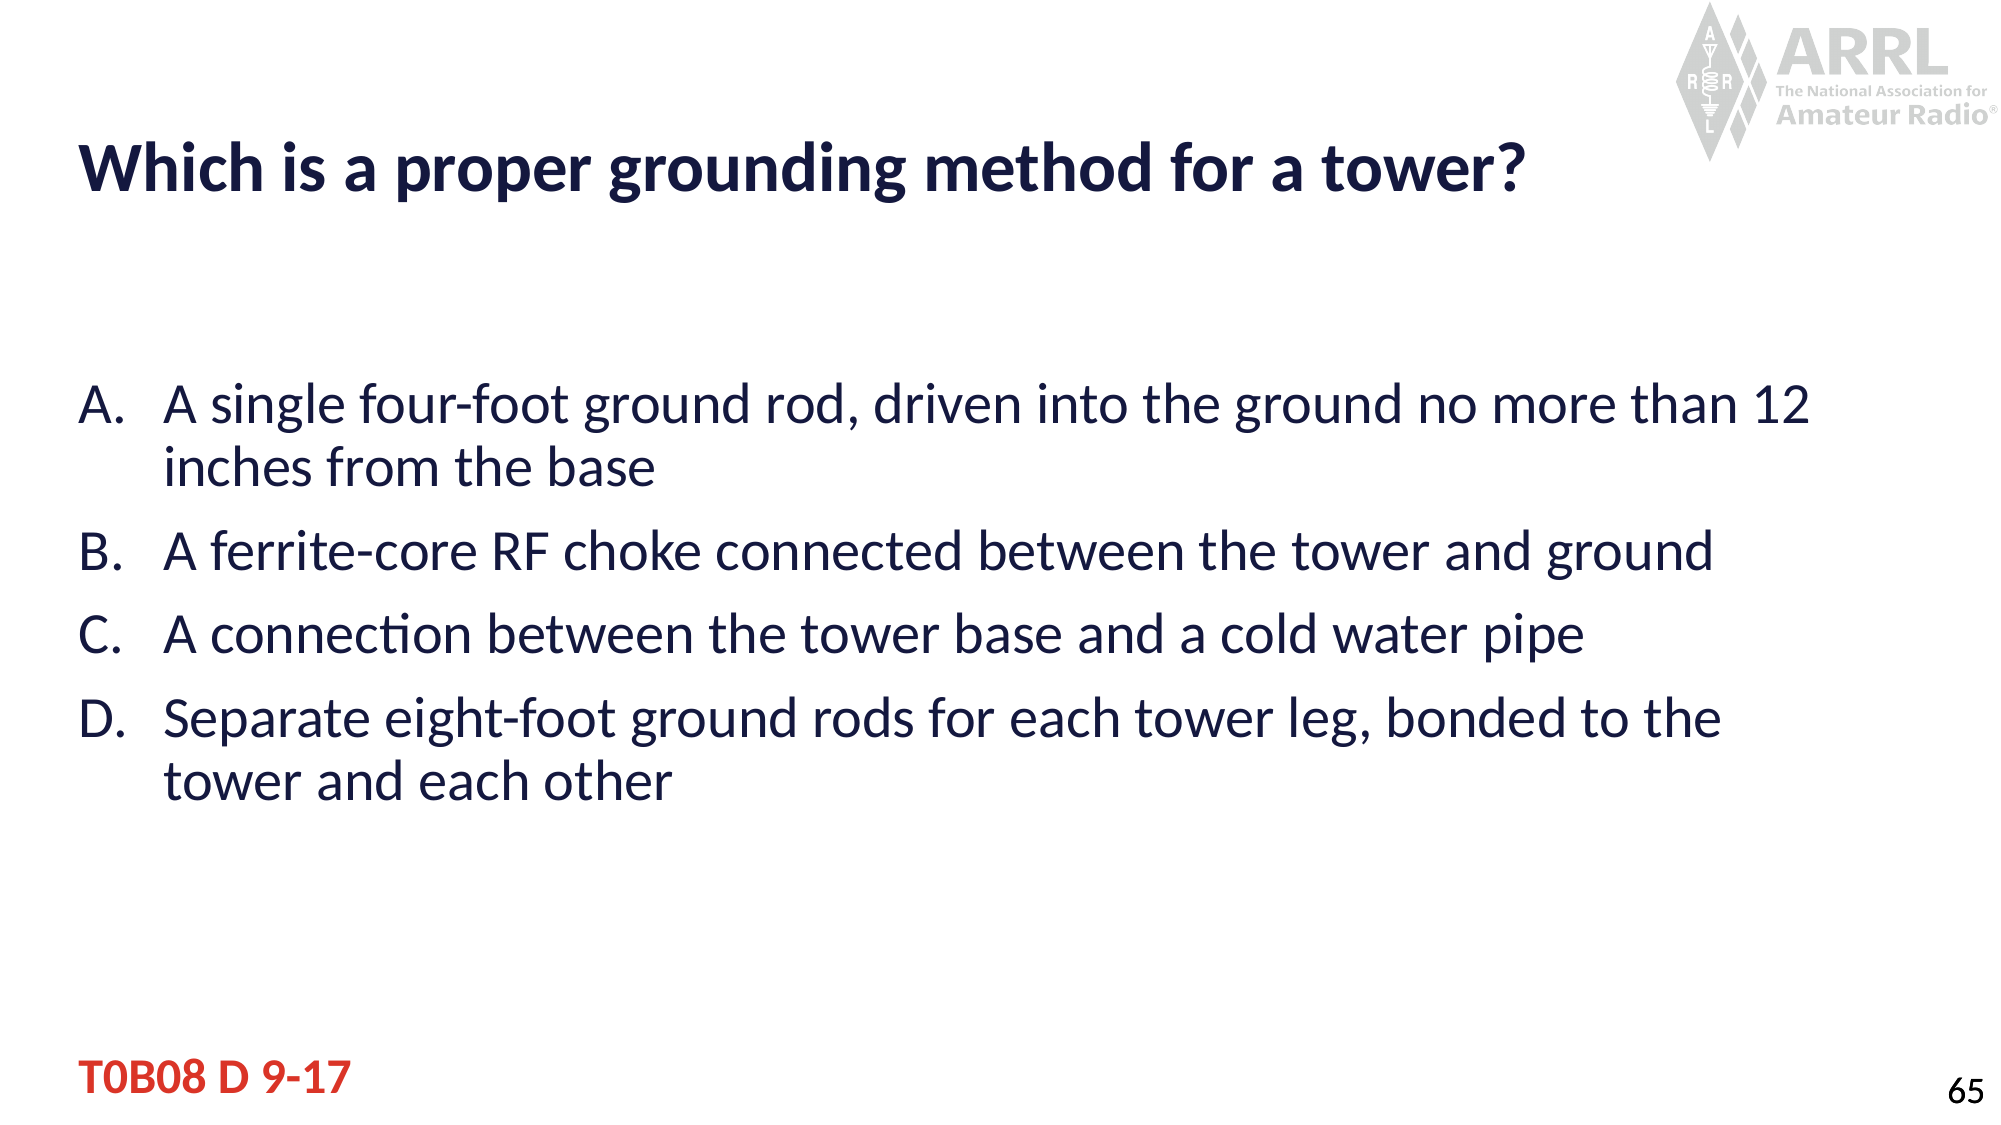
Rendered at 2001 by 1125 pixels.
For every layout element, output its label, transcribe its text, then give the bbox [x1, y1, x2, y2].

title Which is a proper grounding method for a tower? [63, 59, 1863, 278]
text_box T0B08 D 9-17 [63, 1036, 921, 1112]
picture [1674, 0, 2000, 164]
list A single four-foot ground rod, driven into the ground no more than 12 inches from the base A ferrite-core RF choke connected between the tower and ground A connection between the tower base and a cold water pipe Separate eight-foot ground rods for each tower leg, bonded to the tower and each other [63, 365, 1863, 989]
